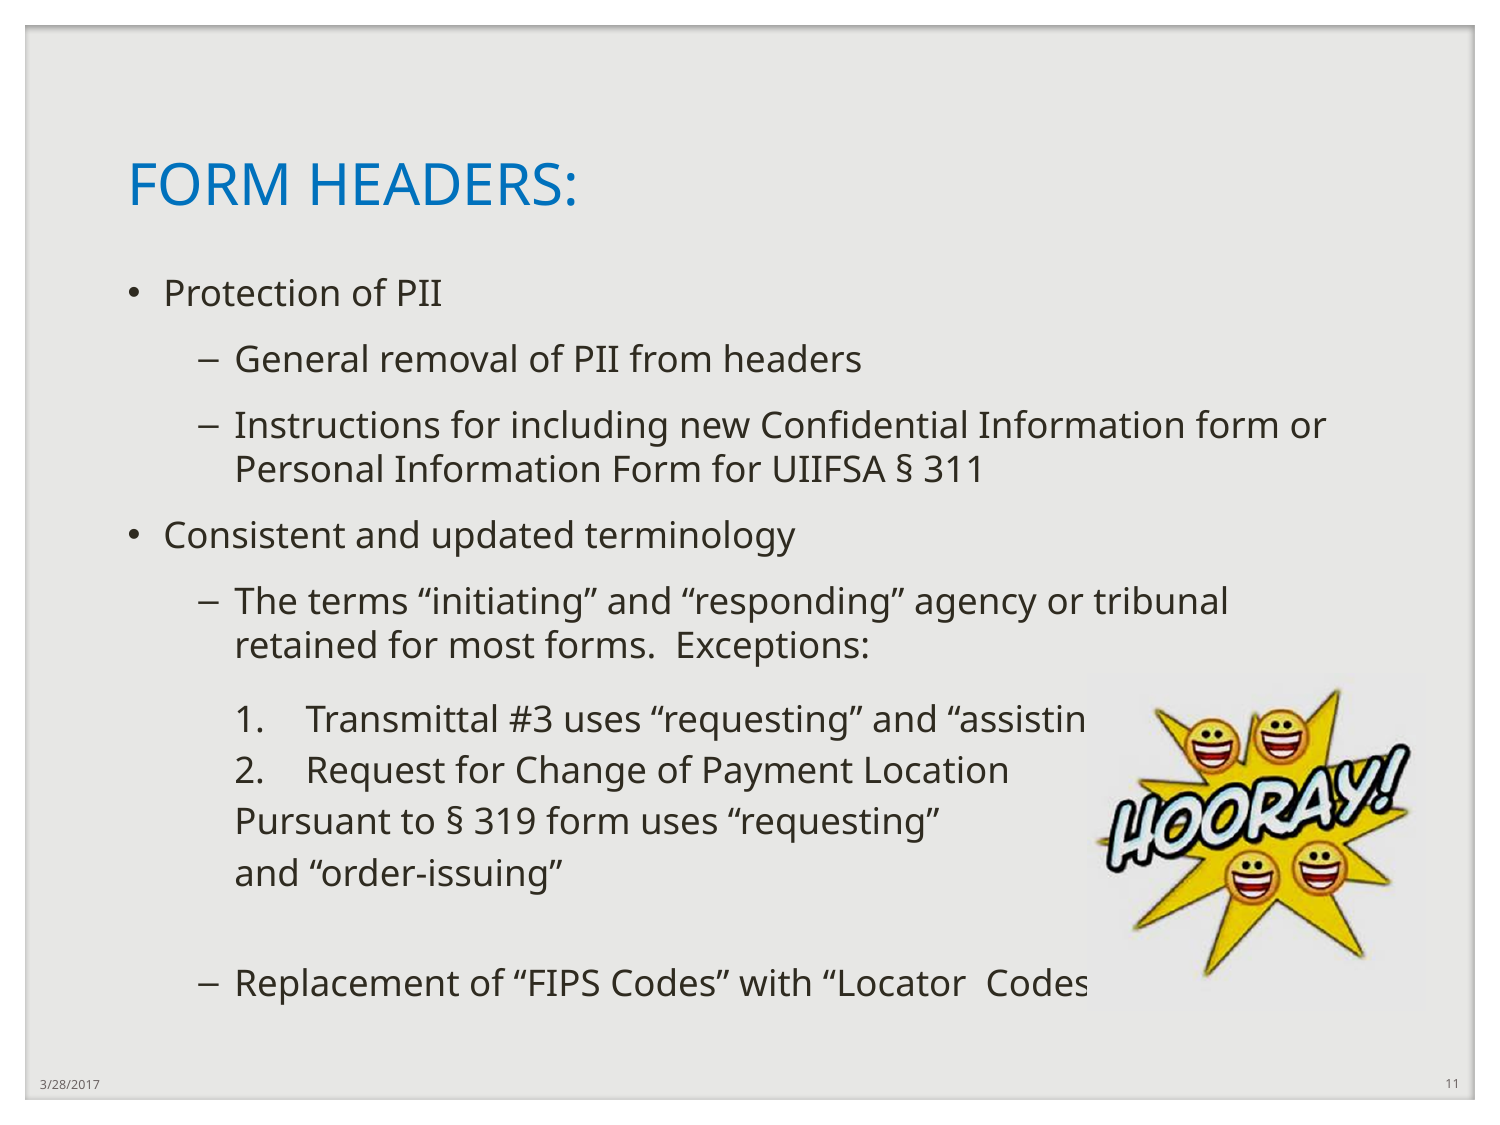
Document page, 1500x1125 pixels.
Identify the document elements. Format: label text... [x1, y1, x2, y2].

slide_number 11 [1125, 1069, 1475, 1100]
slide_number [24, 1069, 375, 1100]
title Form headers: [112, 139, 1350, 225]
list Protection of PII General removal of PII from headers Instructions for including new Confidential Information form or Personal Information Form for UIIFSA § 311 Consistent and updated terminology The terms “initiating” and “responding” agency or tribunal retained for most forms. Exceptions: Transmittal #3 uses “requesting” and “assisting” Request for Change of Payment Location Pursuant to § 319 form uses “requesting” and “order-issuing” Replacement of “FIPS Codes” with “Locator Codes” [112, 262, 1350, 1013]
picture [1087, 673, 1427, 1012]
